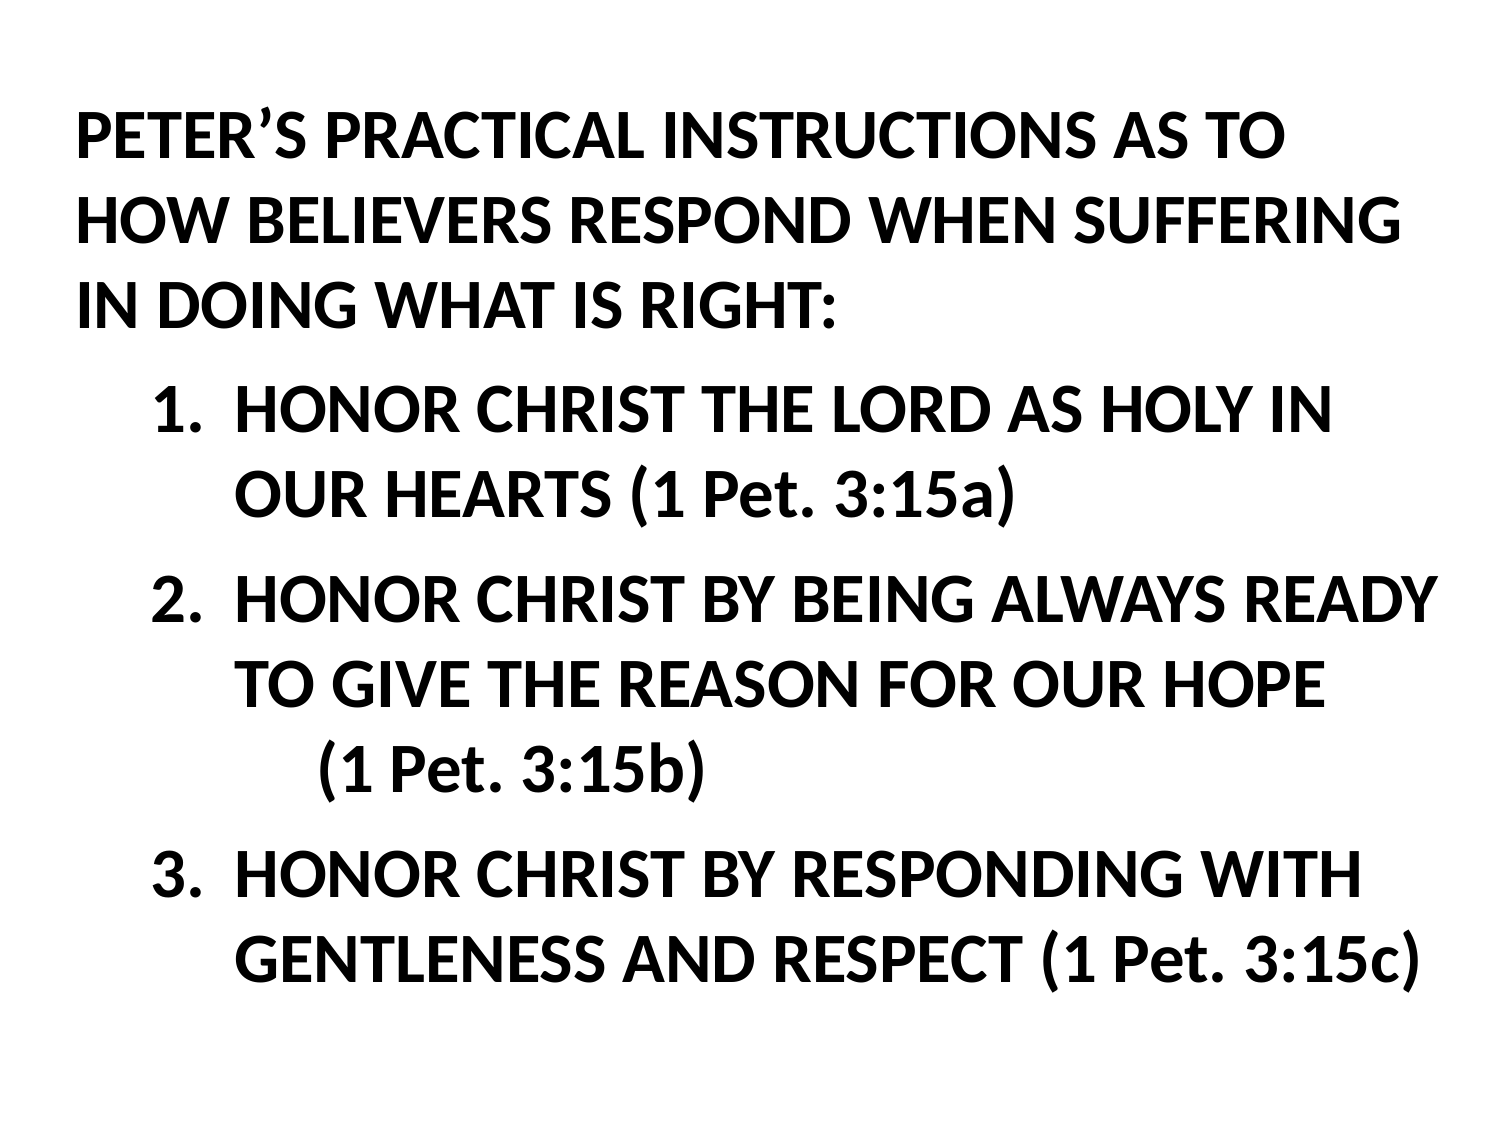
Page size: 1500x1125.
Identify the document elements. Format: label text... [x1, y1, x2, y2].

text_box PETER’S PRACTICAL INSTRUCTIONS AS TO HOW BELIEVERS RESPOND WHEN SUFFERING IN DOING WHAT IS RIGHT: HONOR CHRIST THE LORD AS HOLY IN OUR HEARTS (1 Pet. 3:15a) HONOR CHRIST BY BEING ALWAYS READY TO GIVE THE REASON FOR OUR HOPE (1 Pet. 3:15b) HONOR CHRIST BY RESPONDING WITH GENTLENESS AND RESPECT (1 Pet. 3:15c) [60, 80, 1469, 1089]
